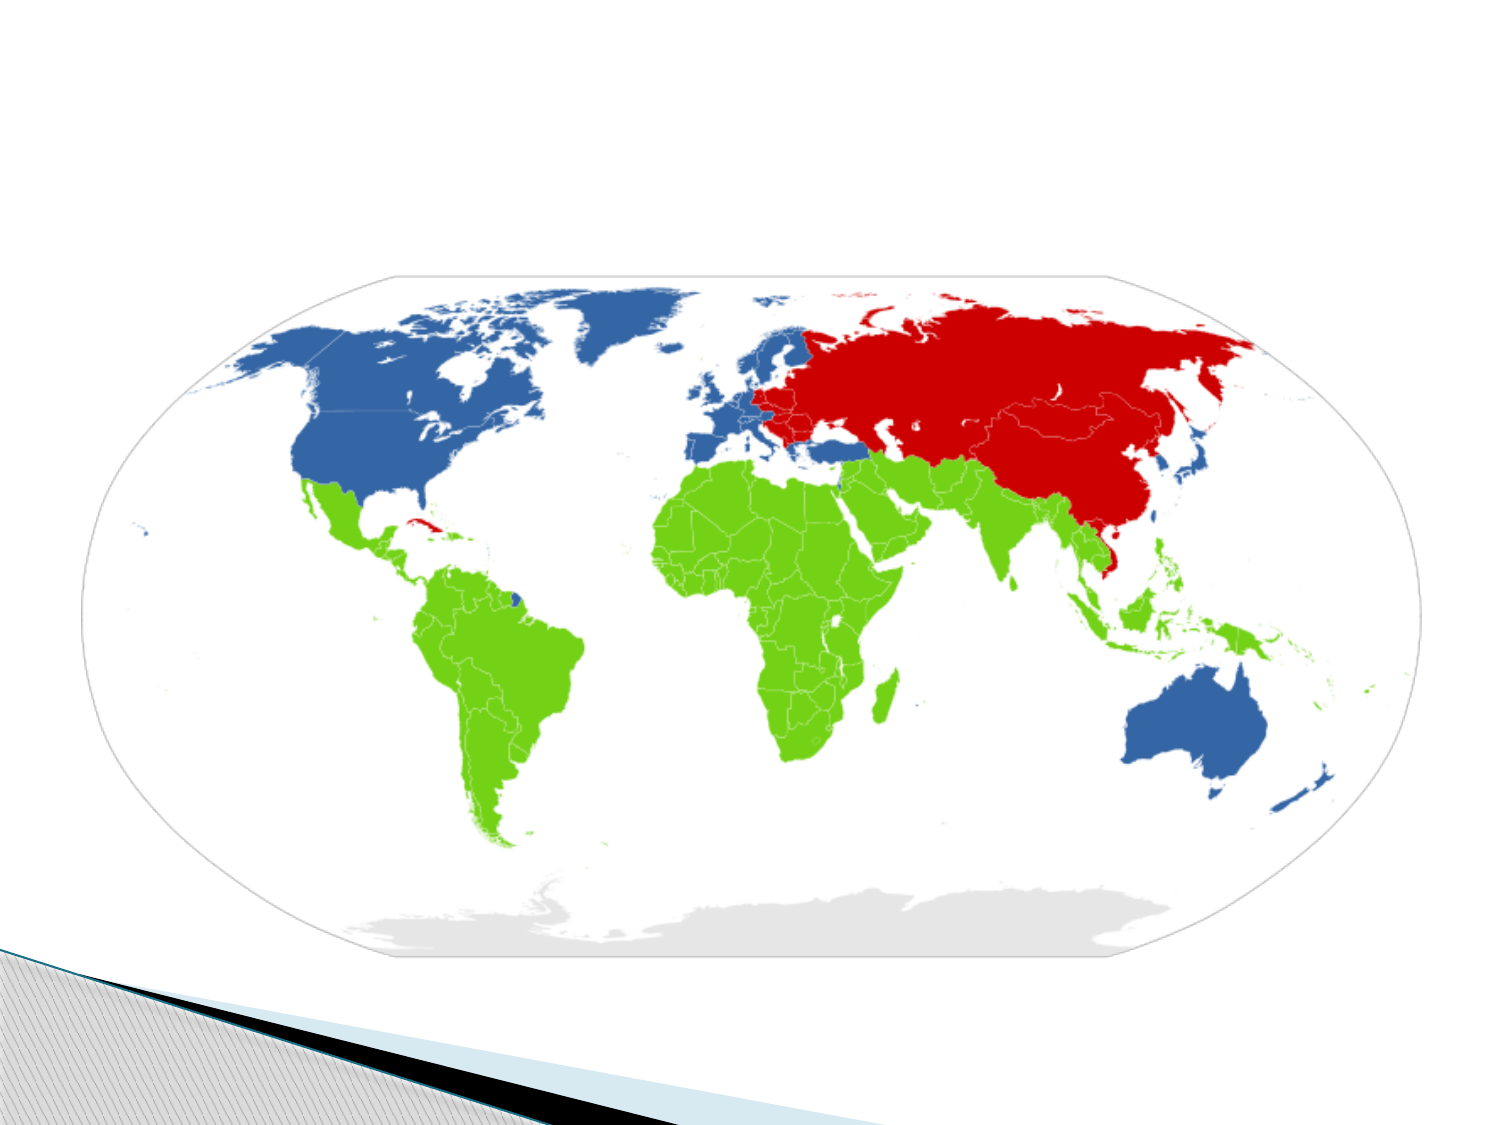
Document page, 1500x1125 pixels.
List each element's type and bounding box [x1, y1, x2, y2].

list [74, 242, 1426, 986]
